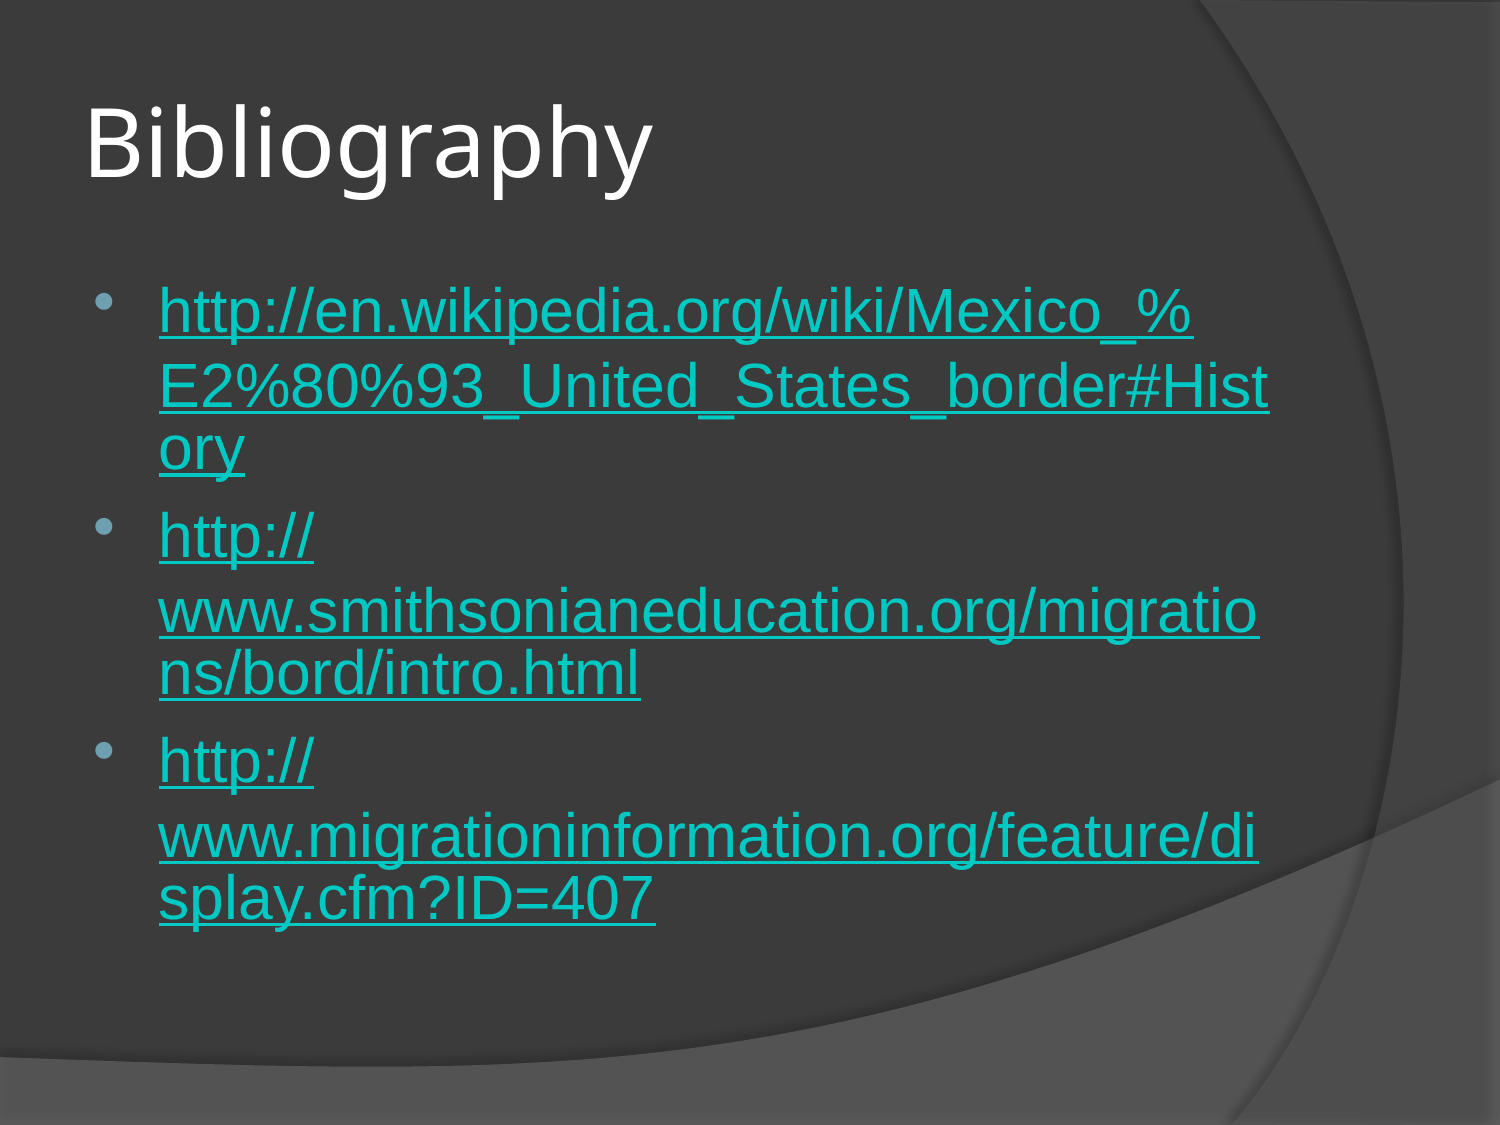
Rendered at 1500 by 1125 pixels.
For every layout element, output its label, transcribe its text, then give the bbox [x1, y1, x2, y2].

title Bibliography [75, 45, 1300, 233]
list http://en.wikipedia.org/wiki/Mexico_%E2%80%93_United_States_border#History http://www.smithsonianeducation.org/migrations/bord/intro.html http://www.migrationinformation.org/feature/display.cfm?ID=407 [75, 262, 1300, 1005]
